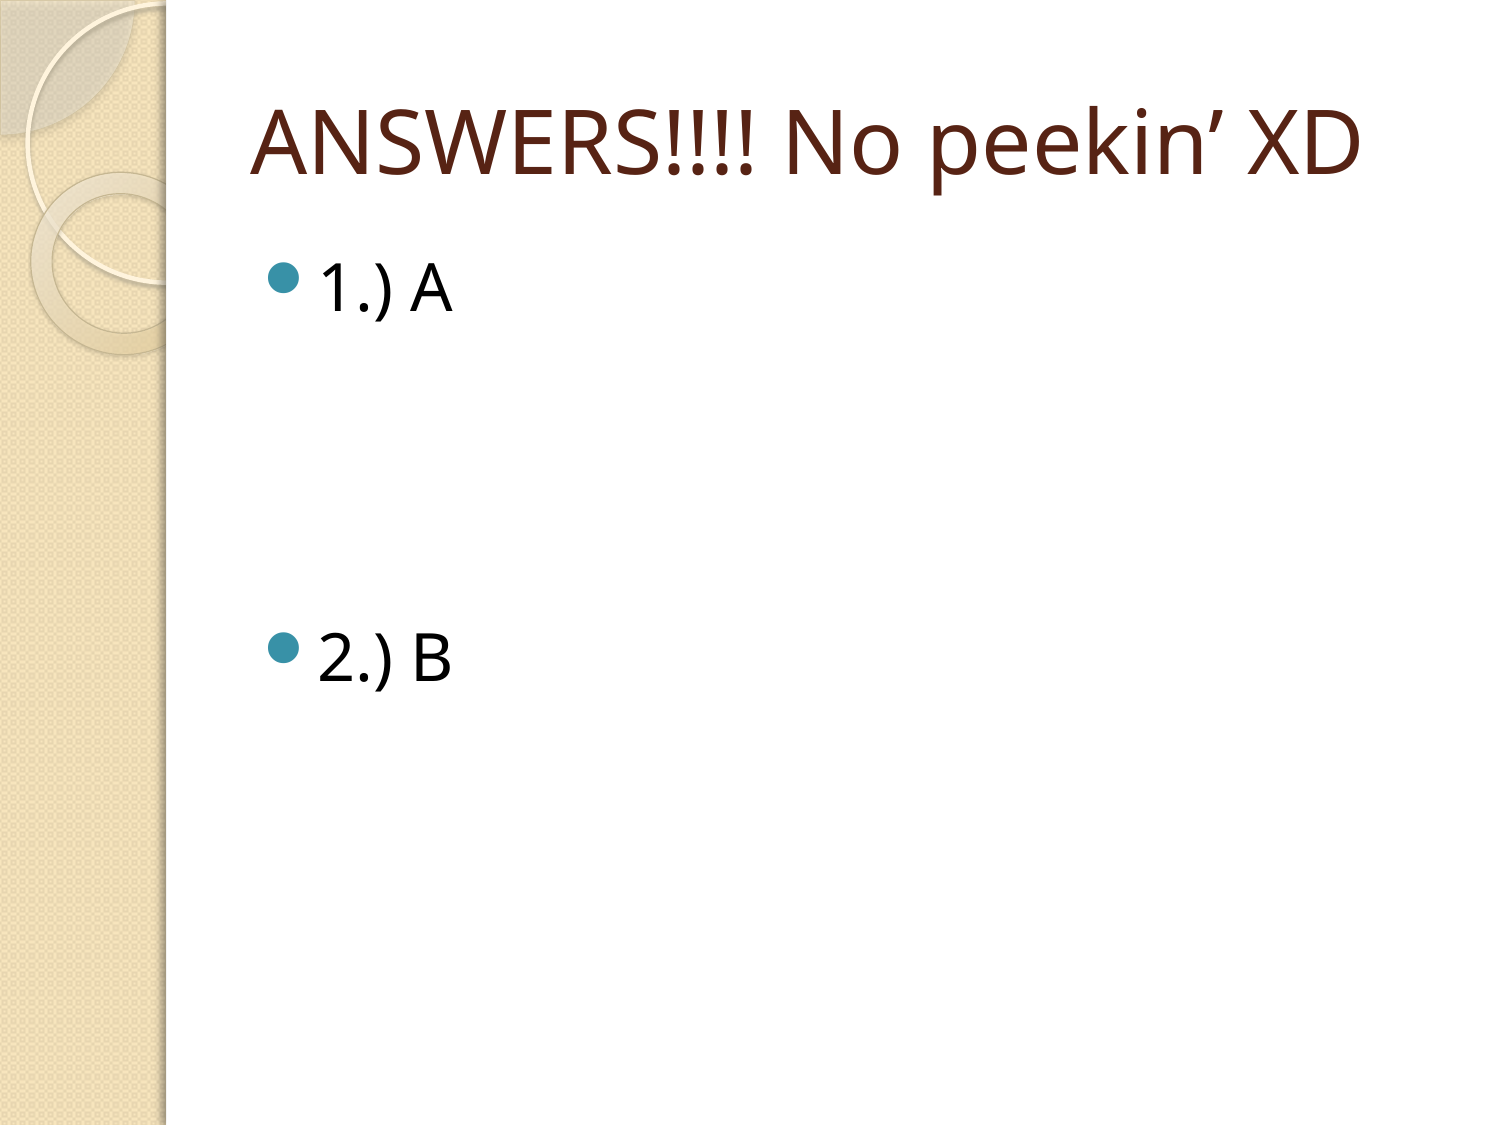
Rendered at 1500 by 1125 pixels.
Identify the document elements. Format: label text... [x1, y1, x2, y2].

list 1.) A 2.) B [235, 237, 1466, 1025]
title ANSWERS!!!! No peekin’ XD [235, 45, 1466, 233]
